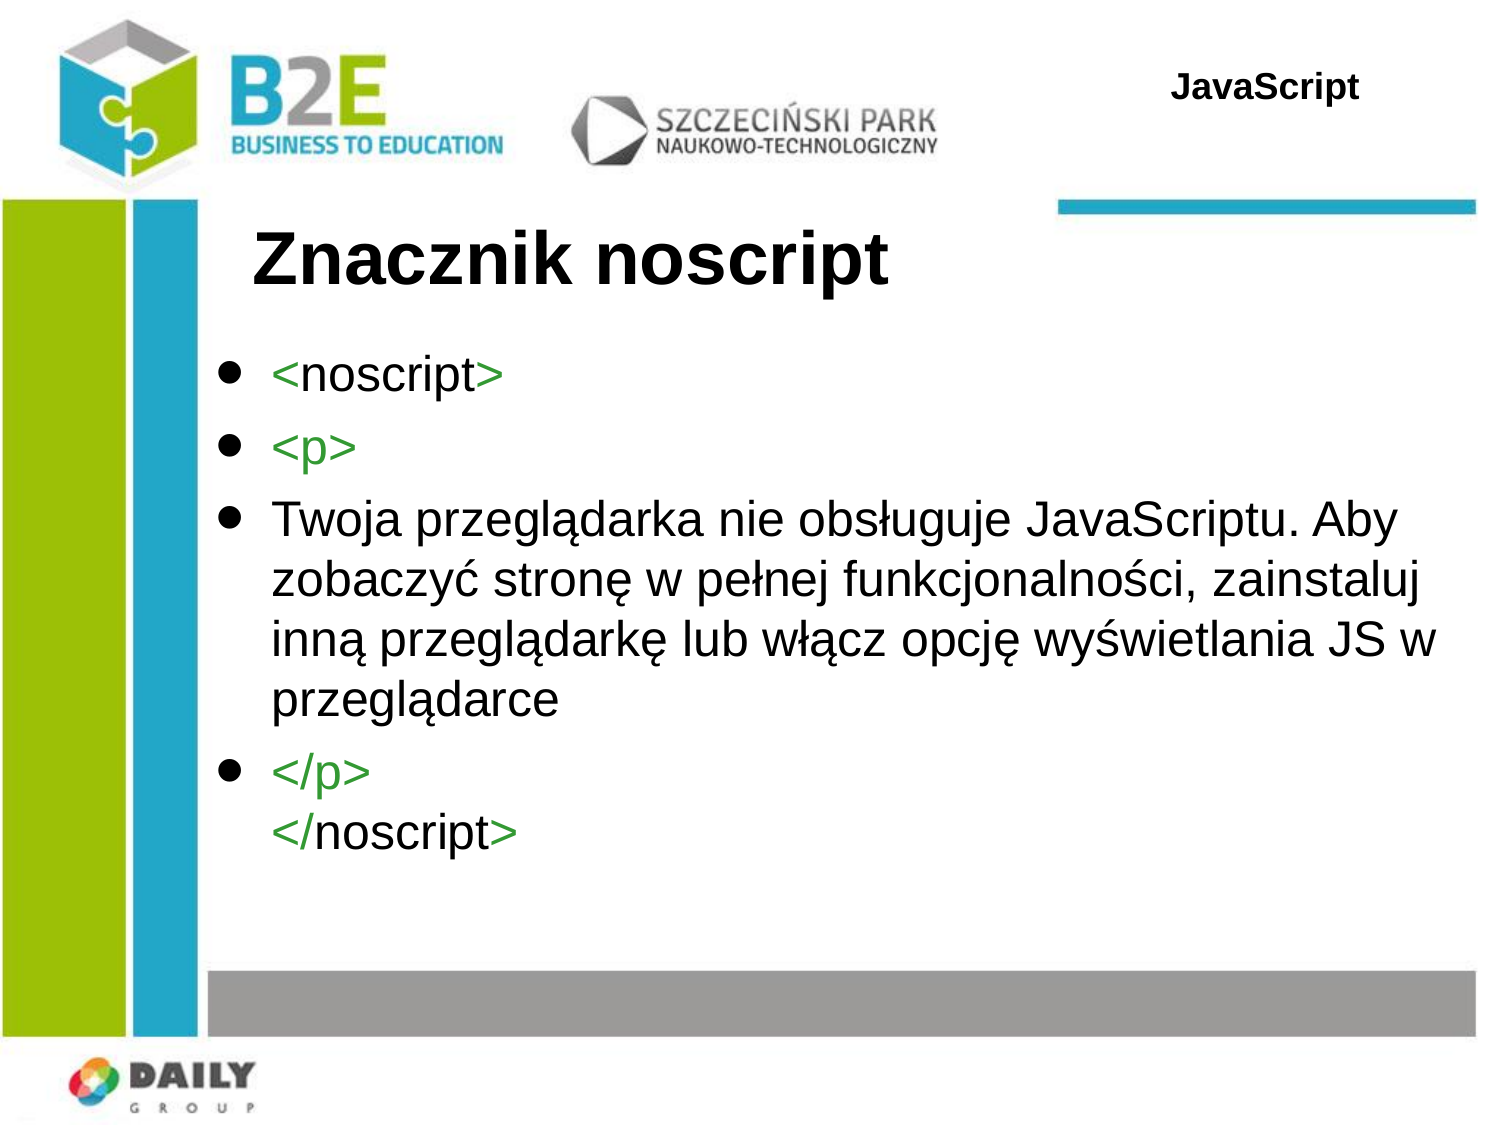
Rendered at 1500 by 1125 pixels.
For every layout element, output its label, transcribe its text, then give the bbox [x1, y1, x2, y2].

title Znacznik noscript [200, 218, 1473, 315]
picture [0, 0, 1500, 1125]
list <noscript> <p> Twoja przeglądarka nie obsługuje JavaScriptu. Aby zobaczyć stronę w pełnej funkcjonalności, zainstaluj inną przeglądarkę lub włącz opcję wyświetlania JS w przeglądarce </p> </noscript> [200, 326, 1473, 966]
text_box JavaScript [1155, 54, 1375, 115]
